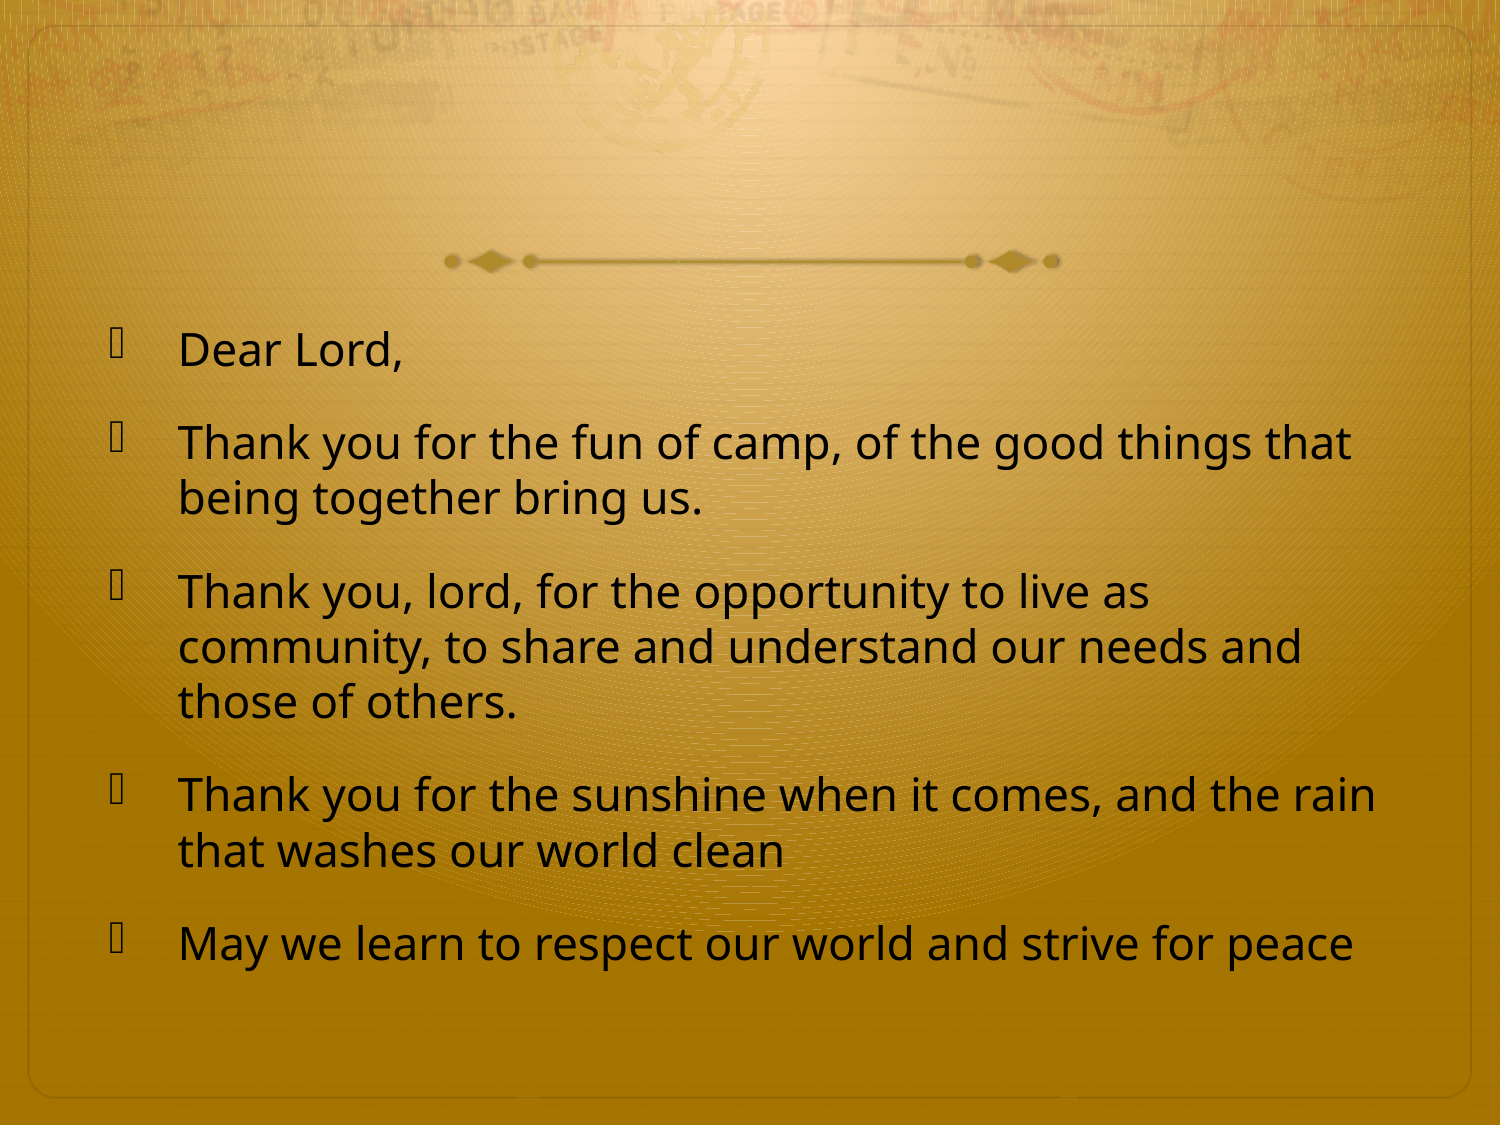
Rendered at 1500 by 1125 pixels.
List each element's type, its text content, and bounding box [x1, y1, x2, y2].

list Dear Lord, Thank you for the fun of camp, of the good things that being together bring us. Thank you, lord, for the opportunity to live as community, to share and understand our needs and those of others. Thank you for the sunshine when it comes, and the rain that washes our world clean May we learn to respect our world and strive for peace [93, 312, 1407, 988]
picture [0, 0, 1500, 1125]
